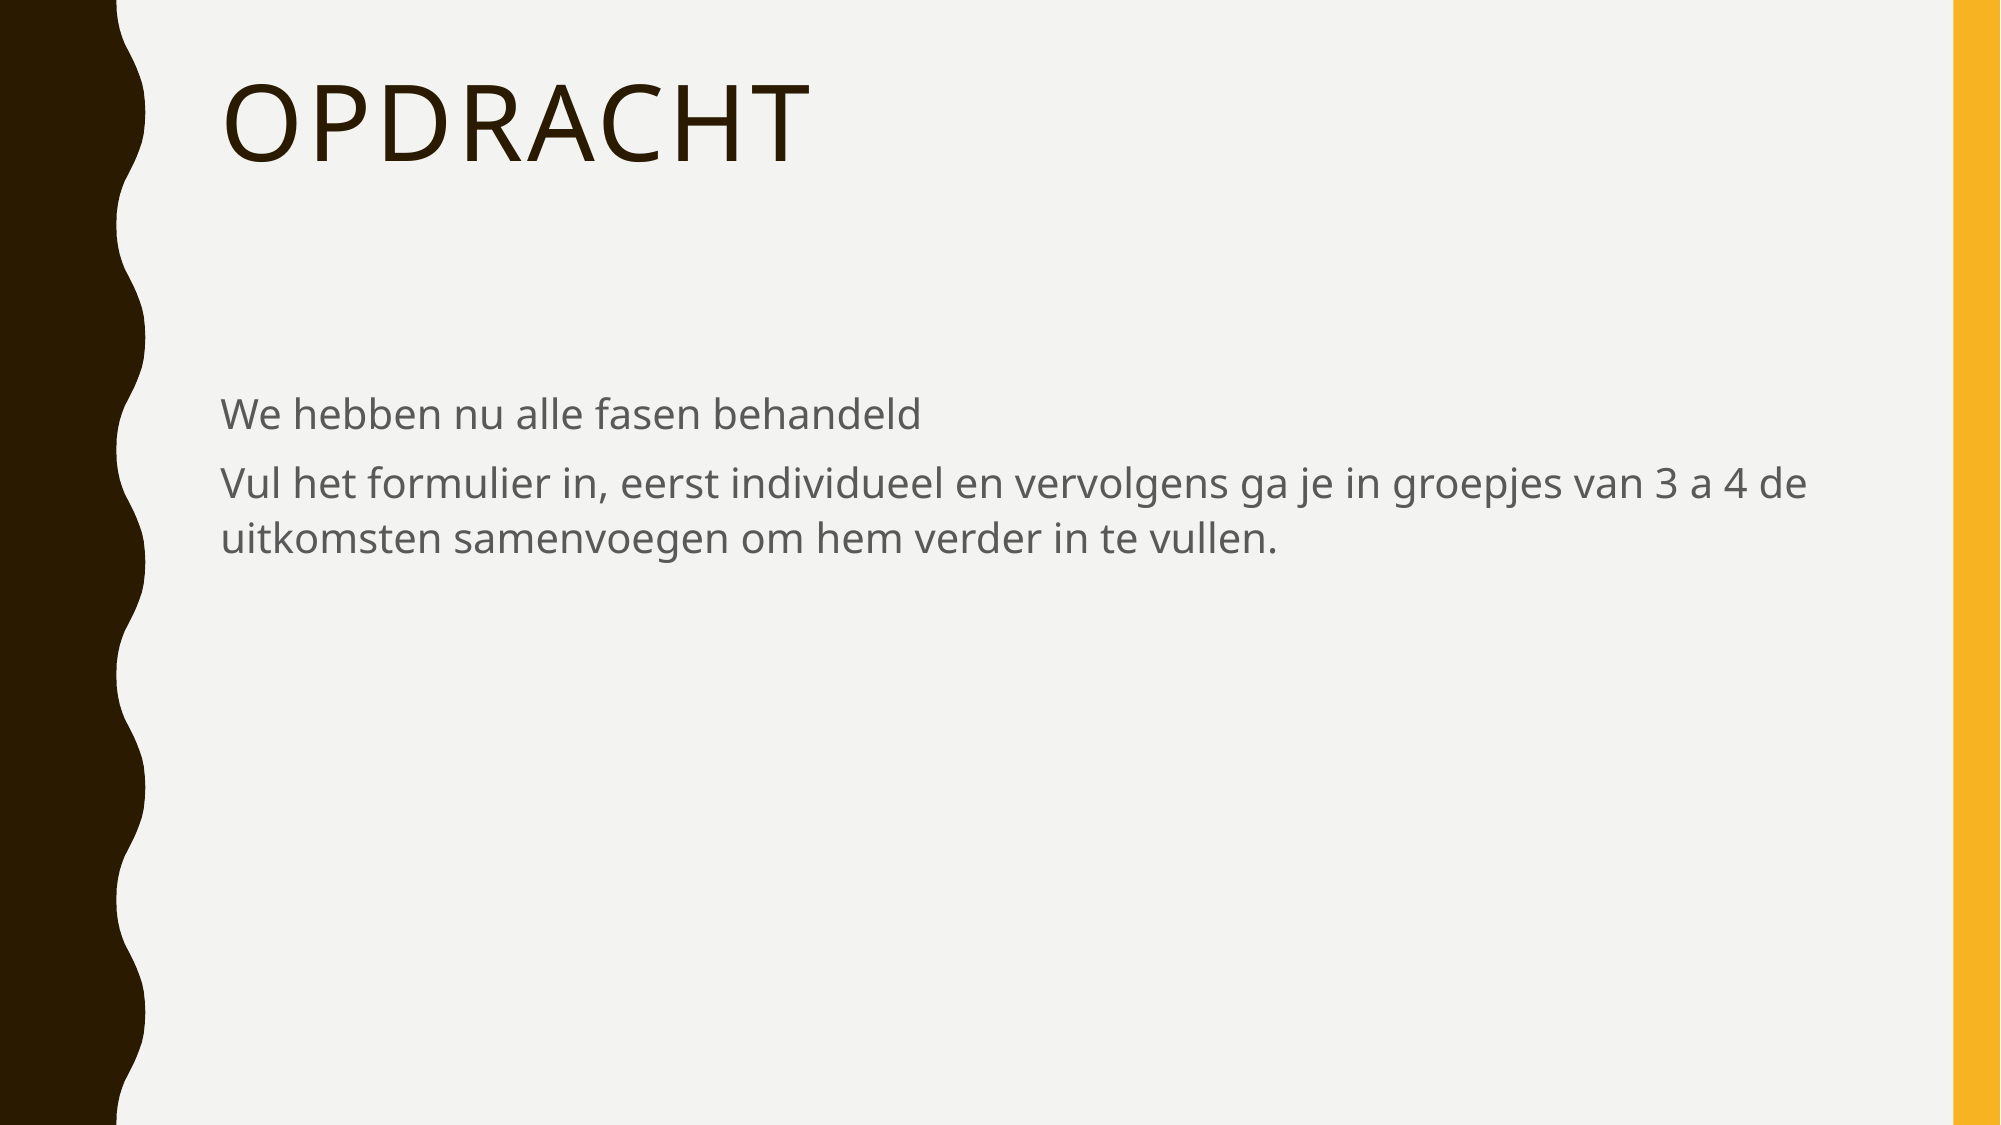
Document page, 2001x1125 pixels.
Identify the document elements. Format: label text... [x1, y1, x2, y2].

title Opdracht [205, 62, 1875, 308]
list We hebben nu alle fasen behandeld Vul het formulier in, eerst individueel en vervolgens ga je in groepjes van 3 a 4 de uitkomsten samenvoegen om hem verder in te vullen. [205, 375, 1875, 965]
